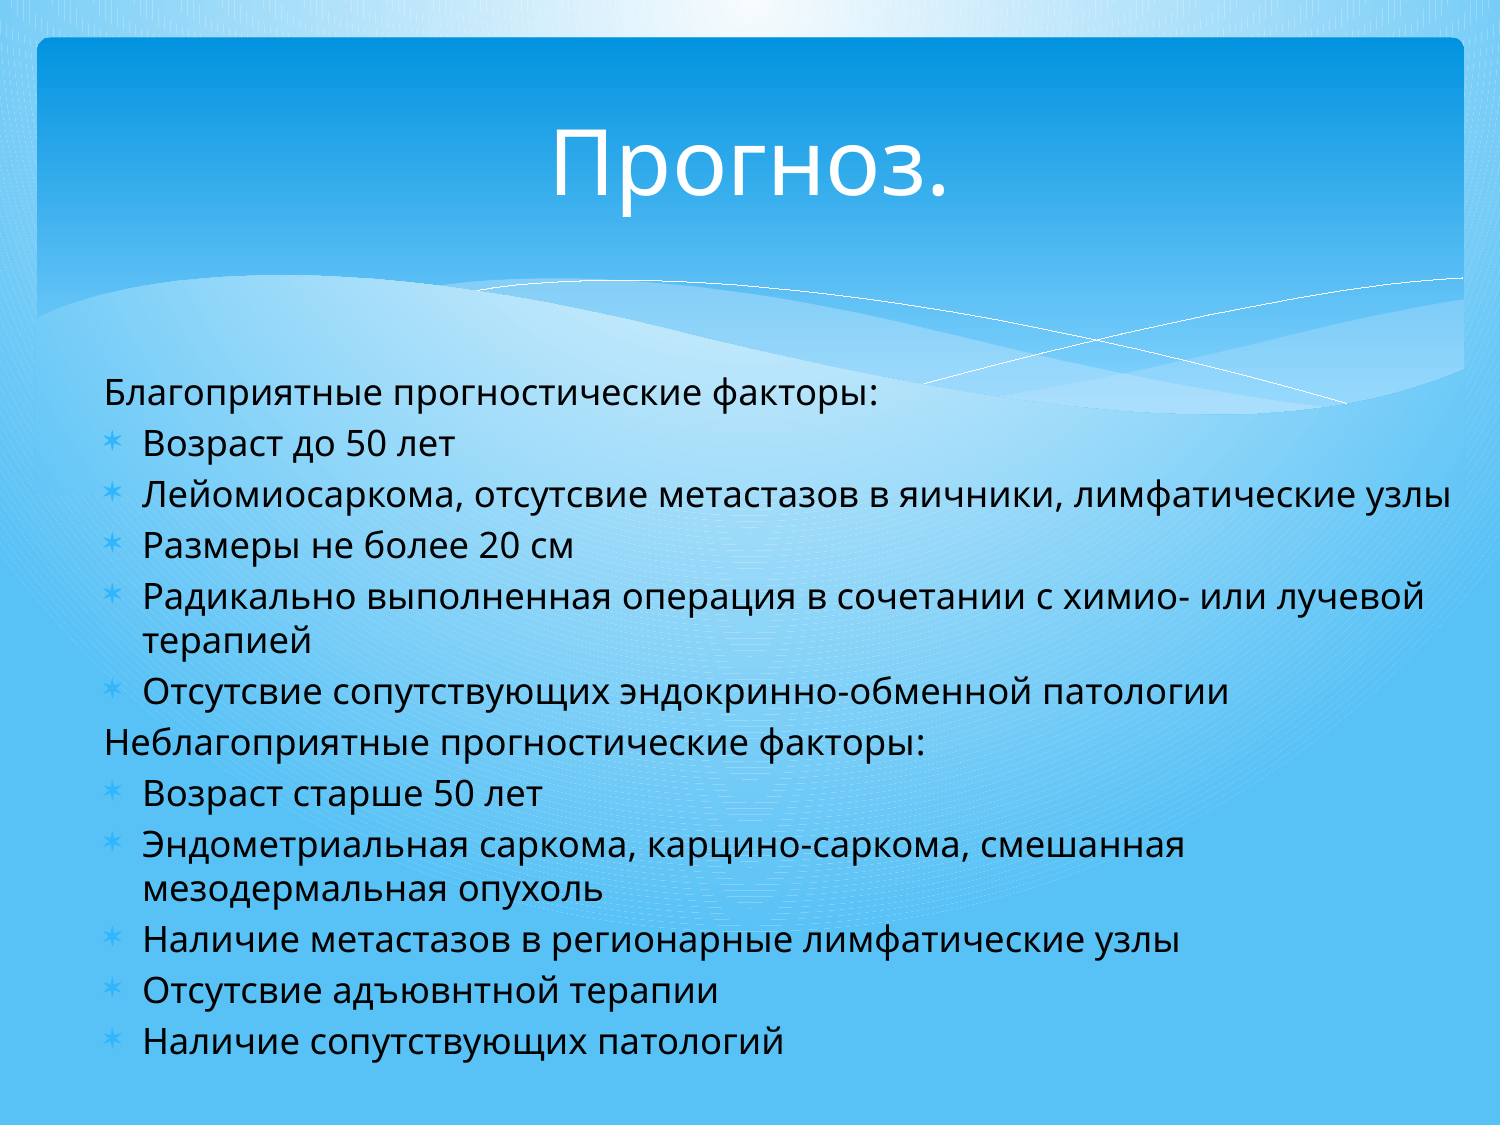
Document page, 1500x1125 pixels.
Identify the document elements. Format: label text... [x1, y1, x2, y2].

list Благоприятные прогностические факторы: Возраст до 50 лет Лейомиосаркома, отсутсвие метастазов в яичники, лимфатические узлы Размеры не более 20 см Радикально выполненная операция в сочетании с химио- или лучевой терапией Отсутсвие сопутствующих эндокринно-обменной патологии Неблагоприятные прогностические факторы: Возраст старше 50 лет Эндометриальная саркома, карцино-саркома, смешанная мезодермальная опухоль Наличие метастазов в регионарные лимфатические узлы Отсутсвие адъювнтной терапии Наличие сопутствующих патологий [88, 361, 1471, 1094]
title Прогноз. [75, 55, 1425, 261]
